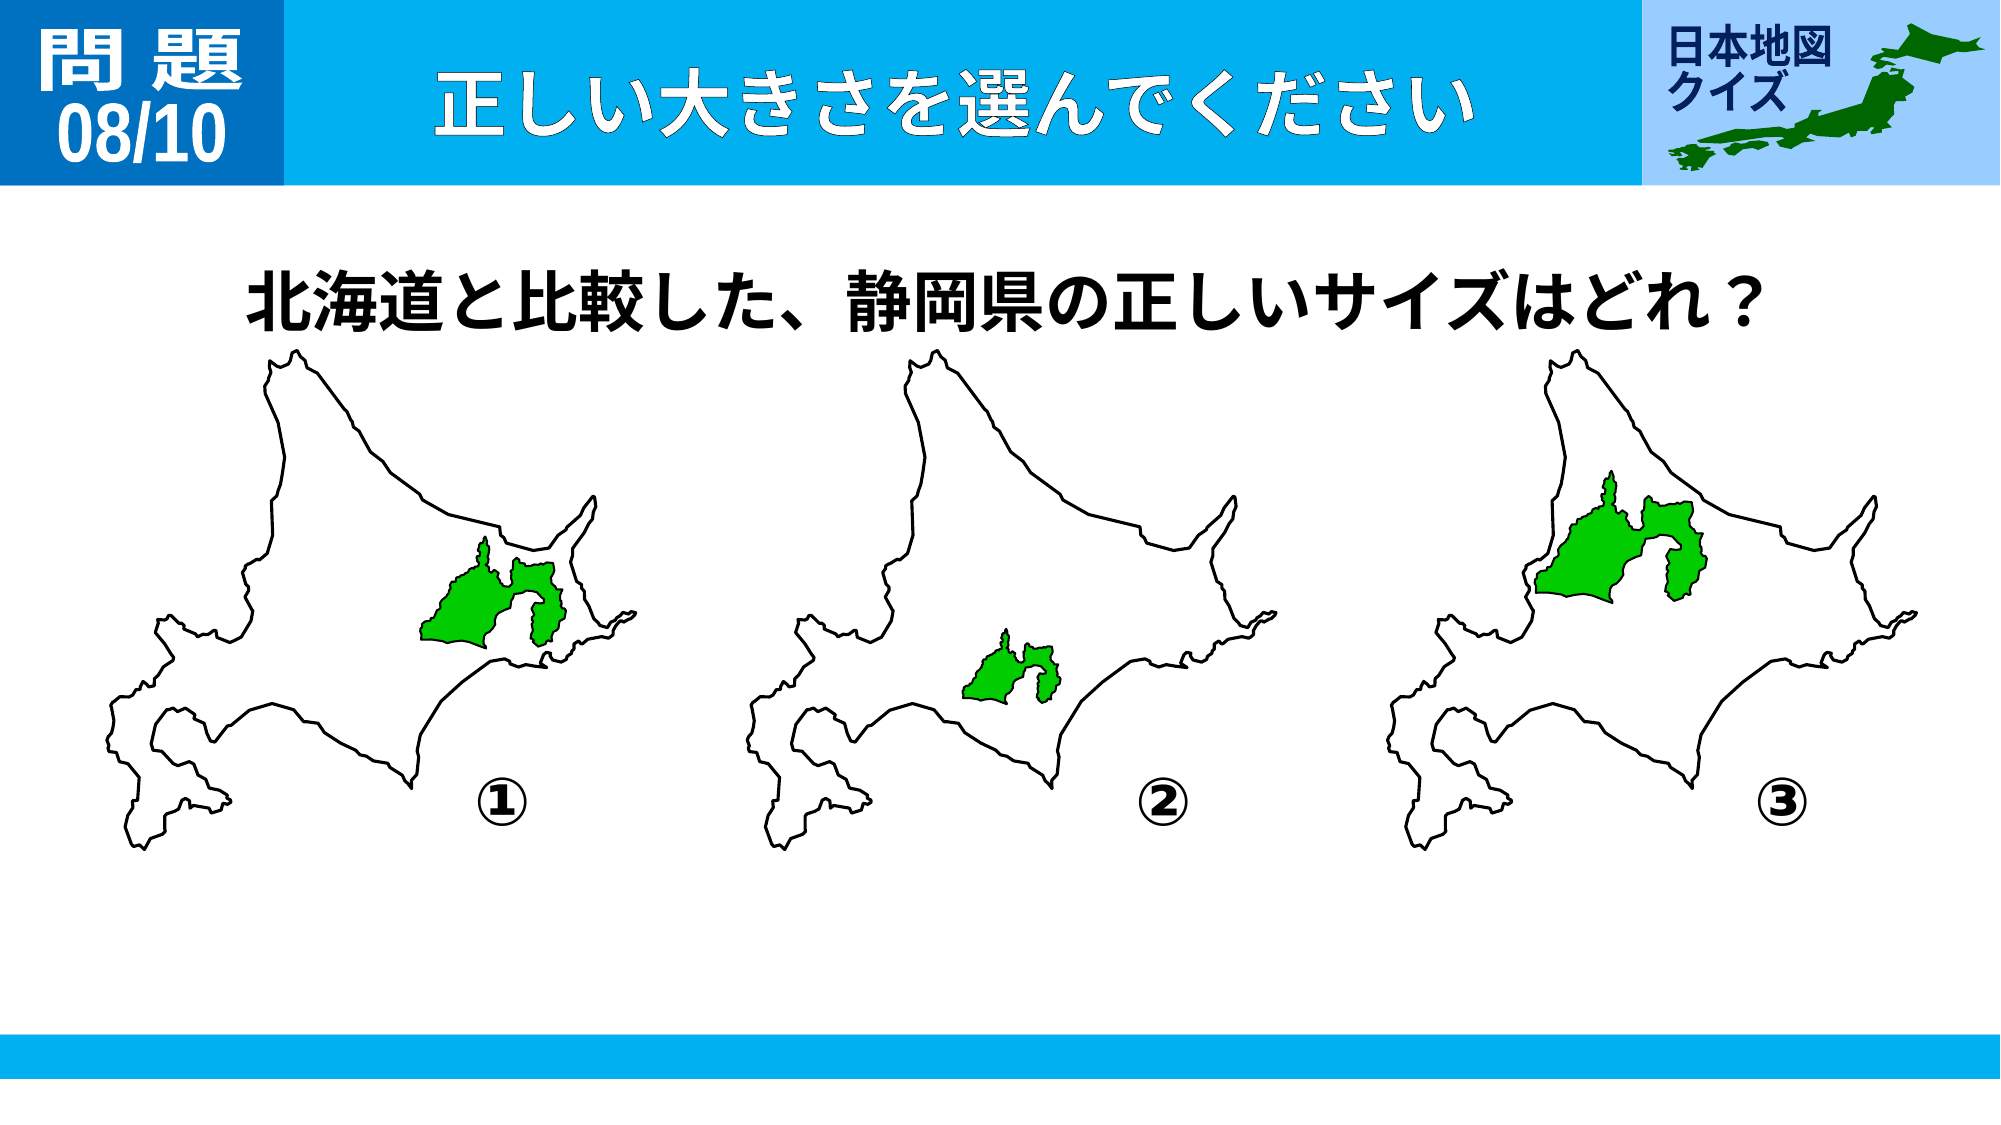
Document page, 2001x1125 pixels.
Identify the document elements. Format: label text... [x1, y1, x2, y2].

text_box ③ [1739, 751, 1826, 847]
text_box [104, 348, 638, 852]
text_box [418, 534, 569, 651]
text_box ② [1120, 751, 1208, 847]
text_box [0, 1034, 2000, 1079]
text_box ① [459, 751, 546, 847]
text_box [1532, 468, 1709, 606]
text_box [745, 348, 1278, 852]
text_box [1385, 348, 1919, 852]
text_box [960, 626, 1063, 707]
text_box 北海道と比較した、静岡県の正しいサイズはどれ？ [230, 252, 1794, 348]
